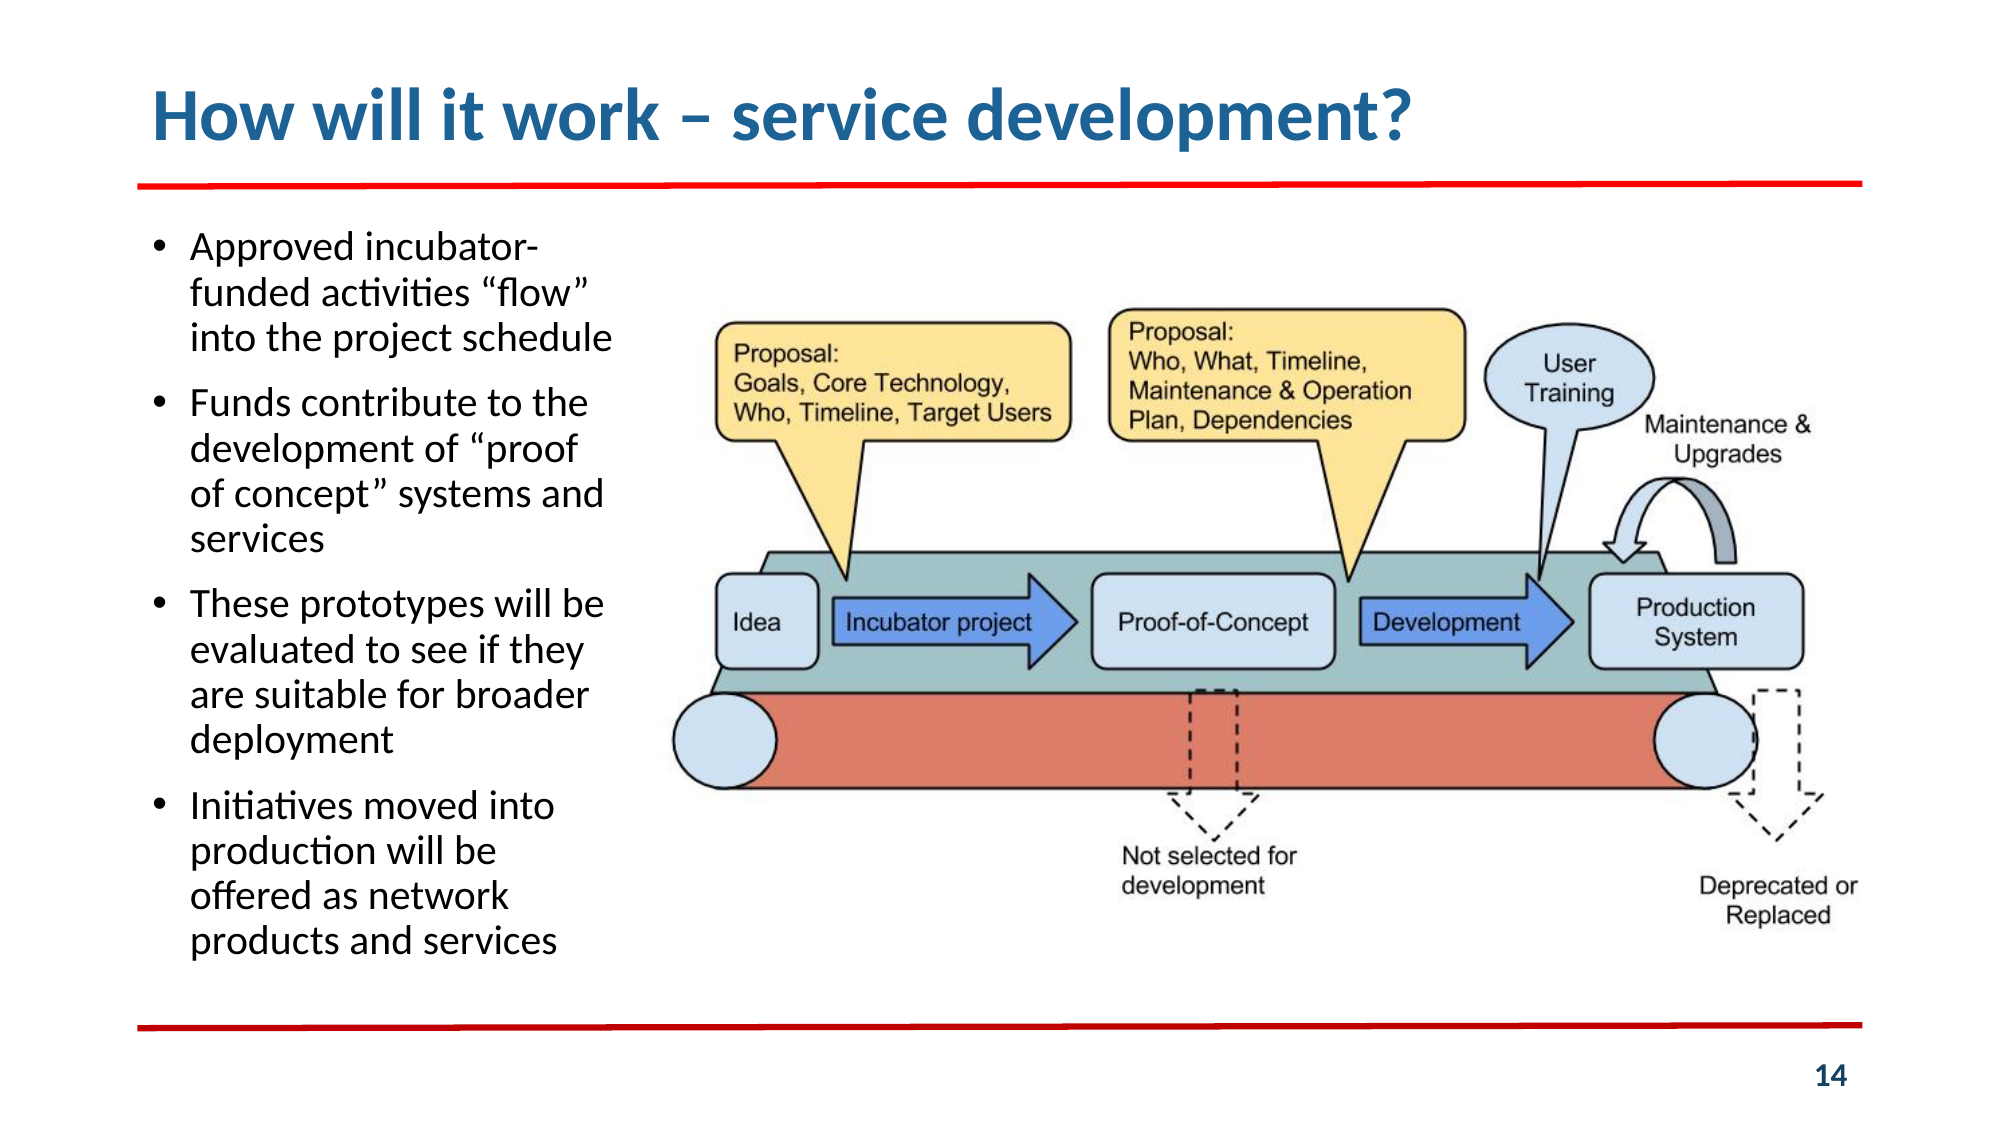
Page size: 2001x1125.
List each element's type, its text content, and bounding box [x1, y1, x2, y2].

slide_number 14 [1412, 1042, 1863, 1103]
title How will it work – service development? [137, 59, 1863, 172]
list Approved incubator-funded activities “flow” into the project schedule Funds contribute to the development of “proof of concept” systems and services These prototypes will be evaluated to see if they are suitable for broader deployment Initiatives moved into production will be offered as network products and services [137, 217, 638, 1014]
picture [645, 283, 1871, 948]
